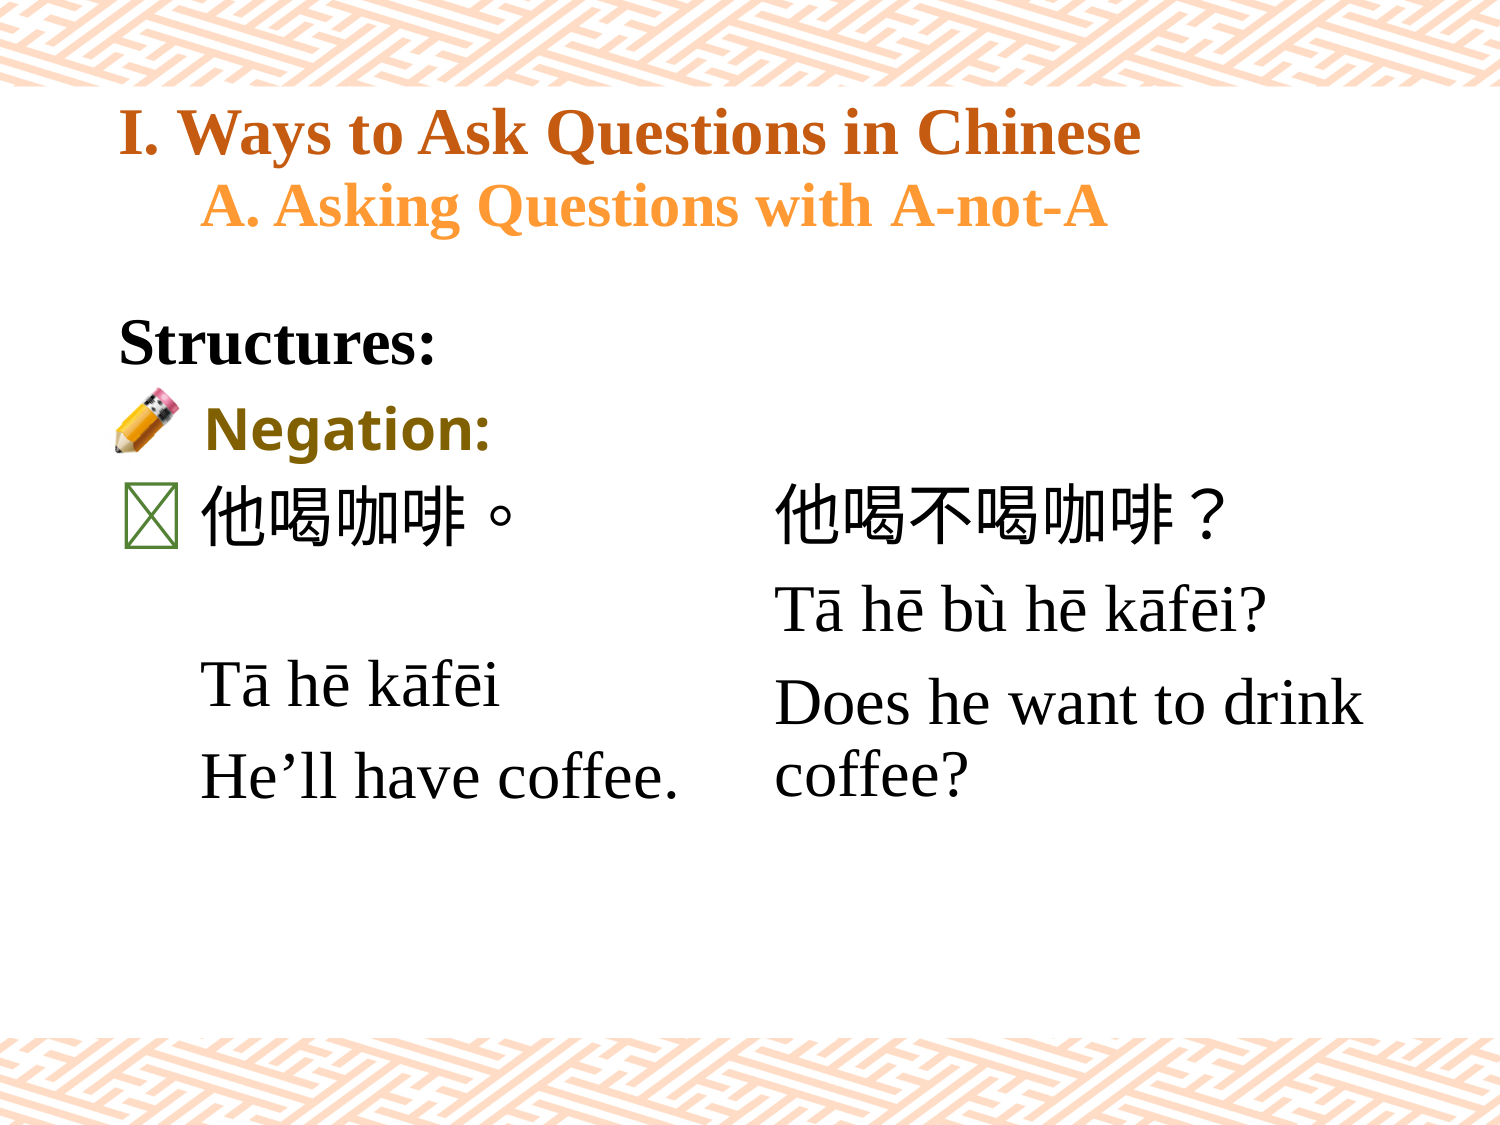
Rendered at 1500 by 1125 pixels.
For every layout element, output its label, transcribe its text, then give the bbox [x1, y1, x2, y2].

list 他喝不喝咖啡？ Tā hē bù hē kāfēi? Does he want to drink coffee? [759, 299, 1450, 1014]
list Structures: Negation: 他喝咖啡。 Tā hē kāfēi He’ll have coffee. [103, 299, 741, 1014]
picture [0, 0, 1500, 1125]
title I. Ways to Ask Questions in Chinese A. Asking Questions with A-not-A [103, 59, 1397, 278]
